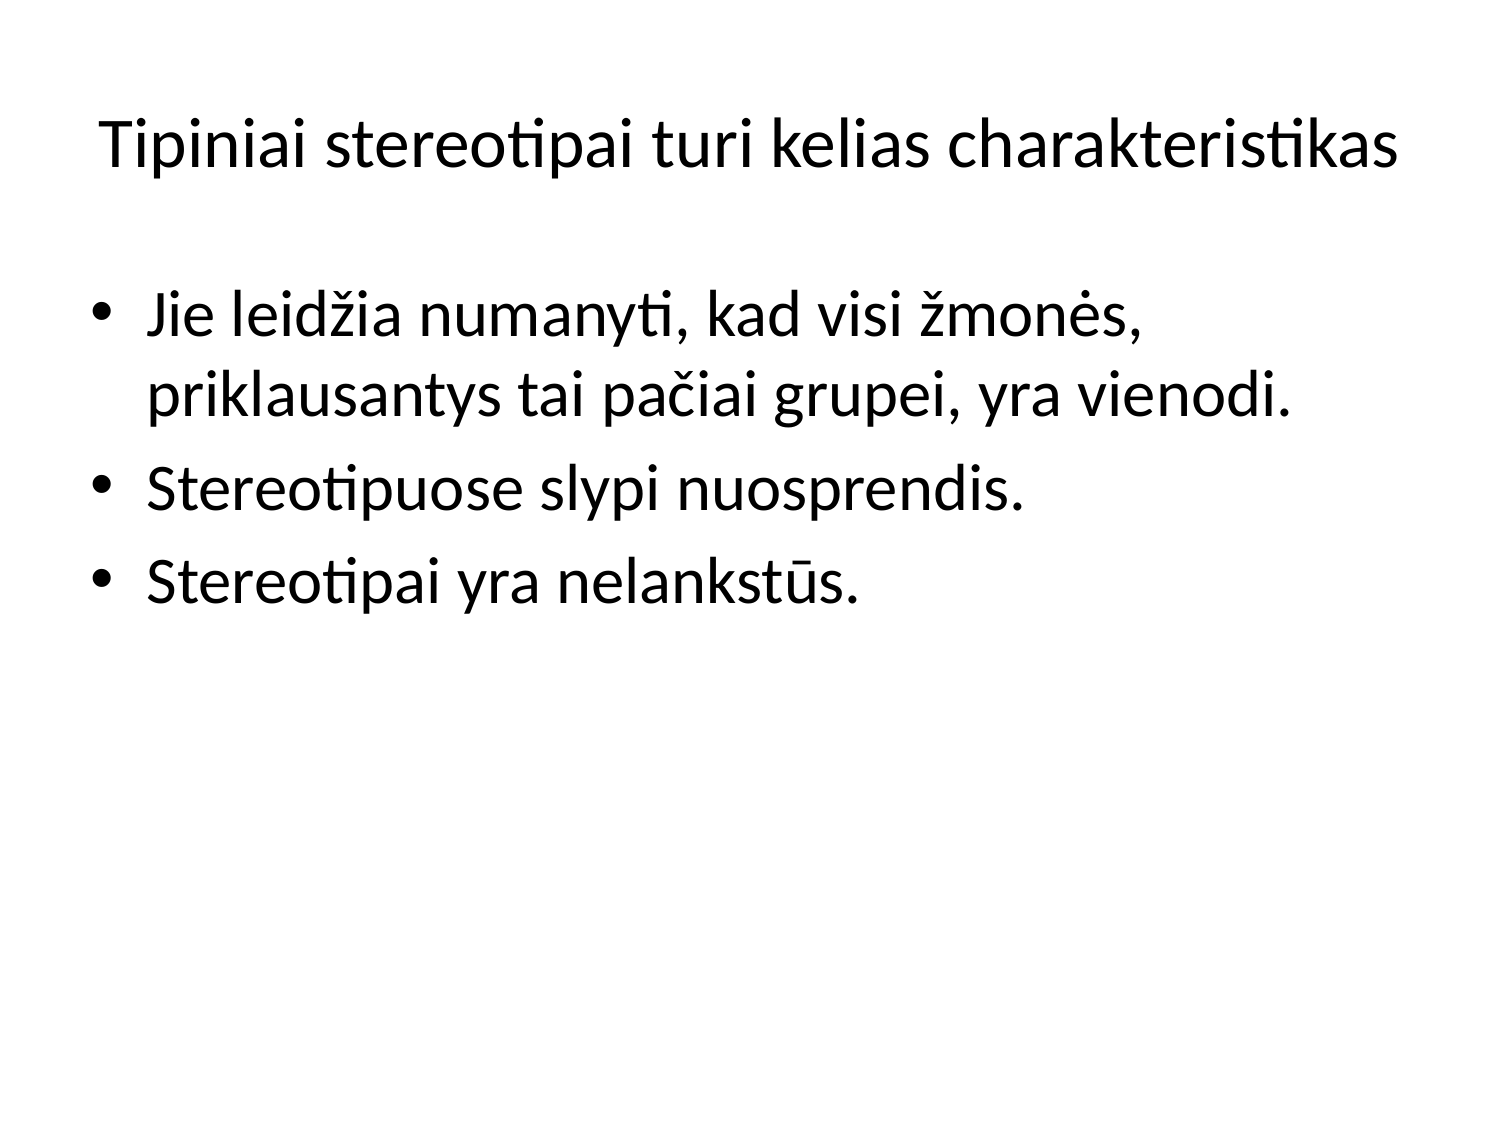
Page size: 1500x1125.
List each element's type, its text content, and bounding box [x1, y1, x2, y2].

title Tipiniai stereotipai turi kelias charakteristikas [75, 45, 1425, 233]
list Jie leidžia numanyti, kad visi žmonės, priklausantys tai pačiai grupei, yra vienodi. Stereotipuose slypi nuosprendis. Stereotipai yra nelankstūs. [75, 262, 1425, 1005]
